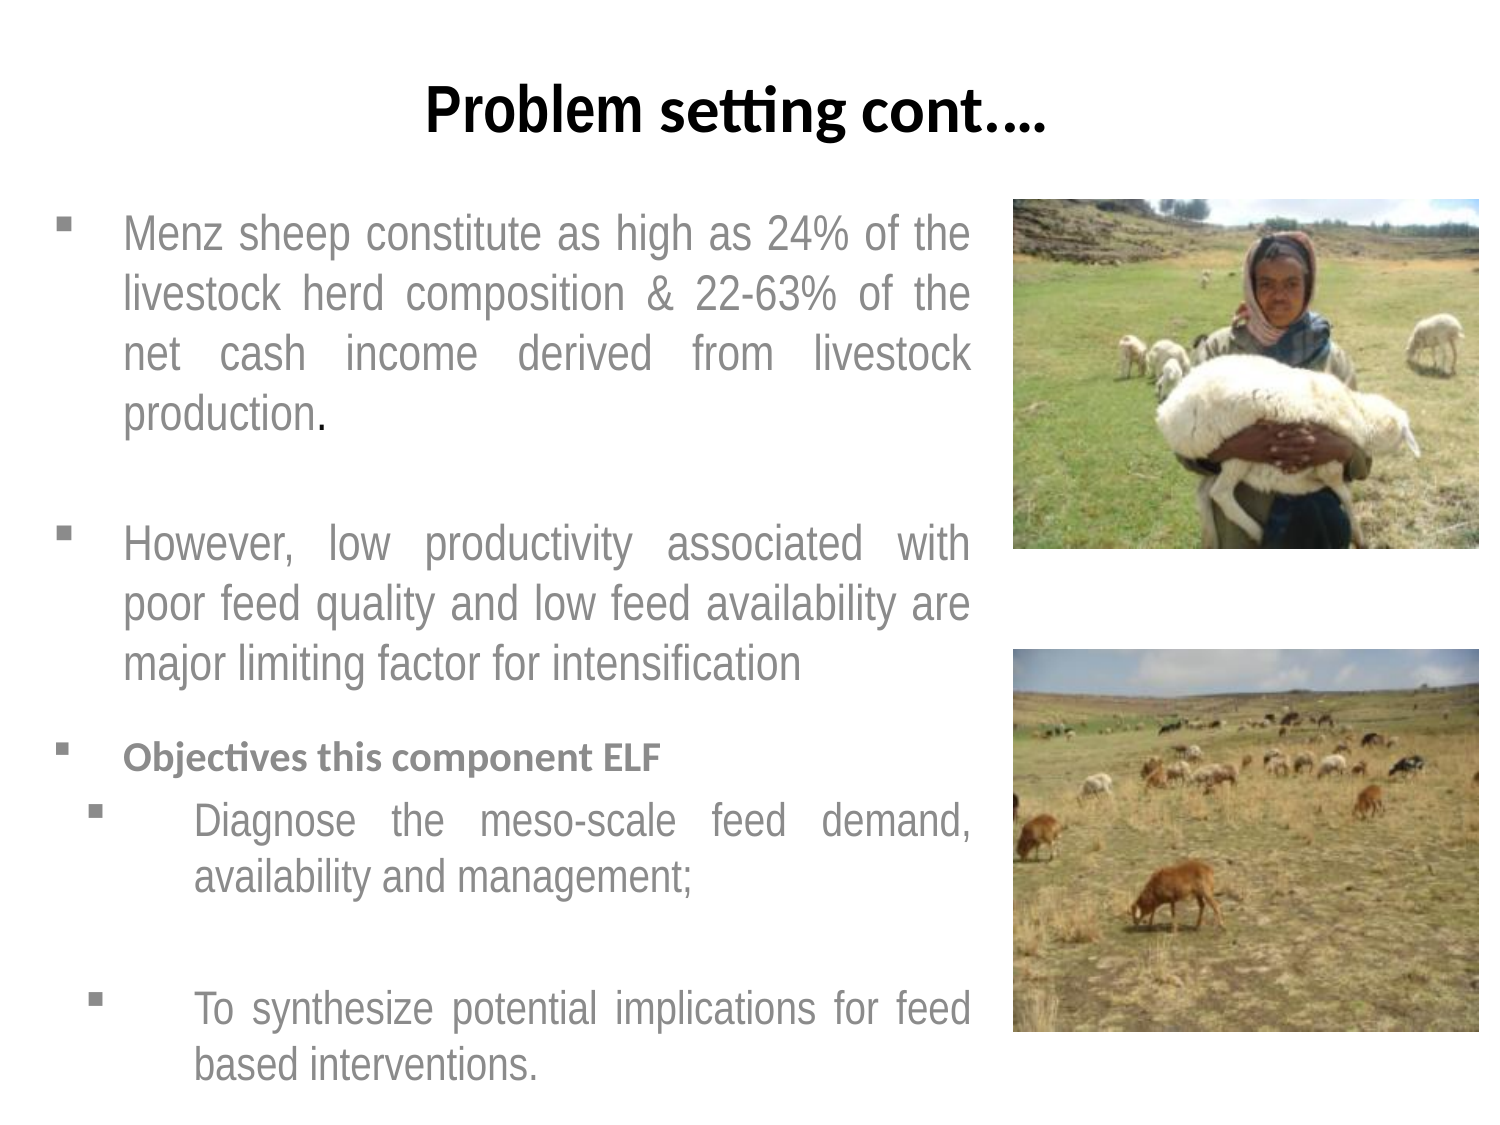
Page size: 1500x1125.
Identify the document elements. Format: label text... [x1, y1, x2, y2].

picture [1013, 199, 1479, 549]
title Problem setting cont.… [99, 24, 1375, 188]
subtitle Menz sheep constitute as high as 24% of the livestock herd composition & 22-63% of the net cash income derived from livestock production. However, low productivity associated with poor feed quality and low feed availability are major limiting factor for intensification Objectives this component ELF Diagnose the meso-scale feed demand, availability and management; To synthesize potential implications for feed based interventions. [37, 162, 988, 1100]
picture [1013, 649, 1479, 1032]
